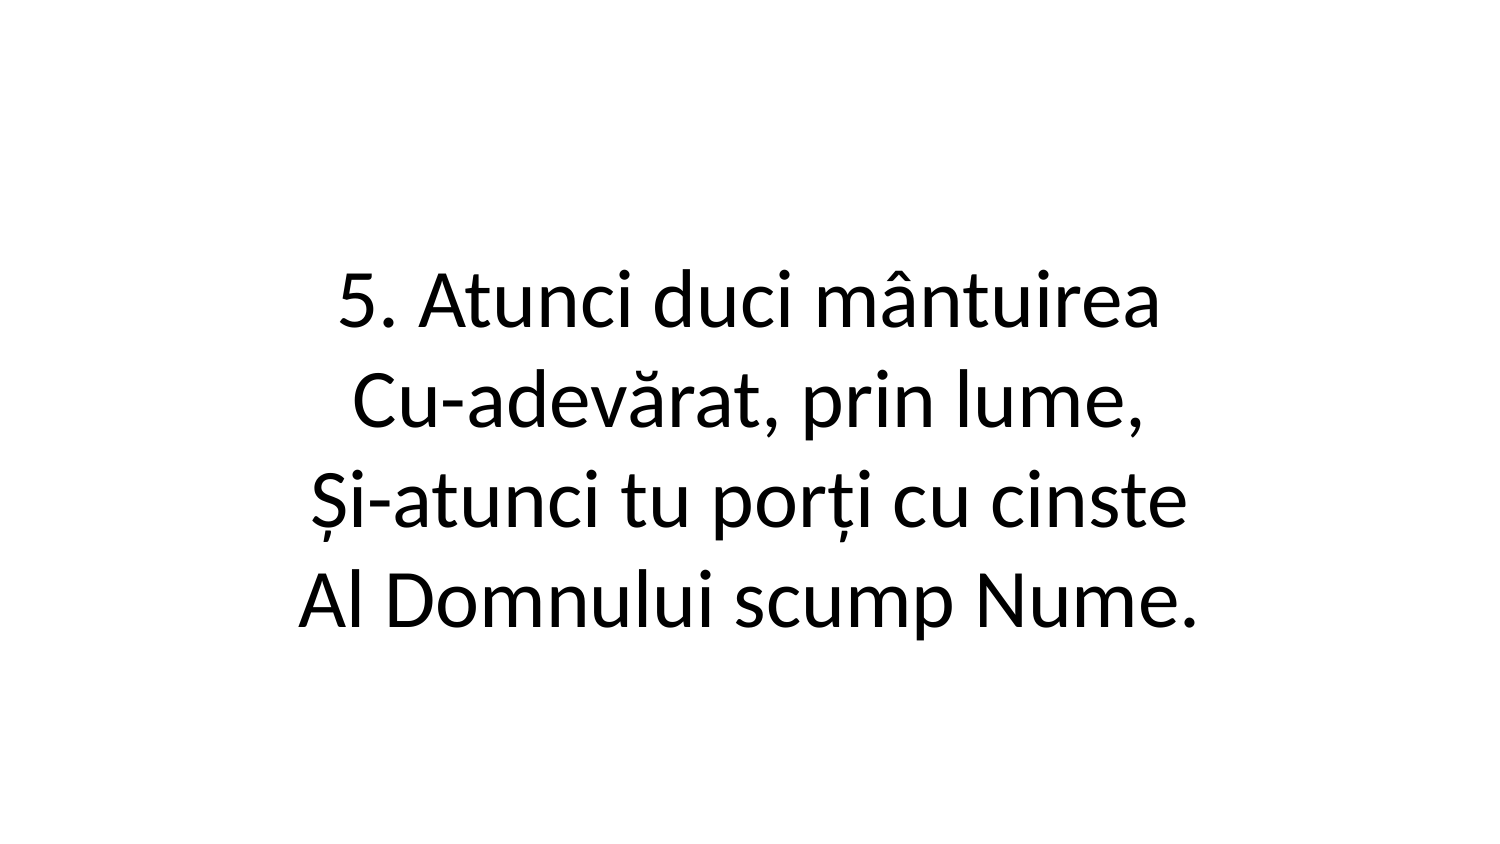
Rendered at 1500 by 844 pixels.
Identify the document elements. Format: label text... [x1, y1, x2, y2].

text_box 5. Atunci duci mântuirea Cu-adevărat, prin lume, Și-atunci tu porți cu cinste Al Domnului scump Nume. [283, 192, 1217, 652]
